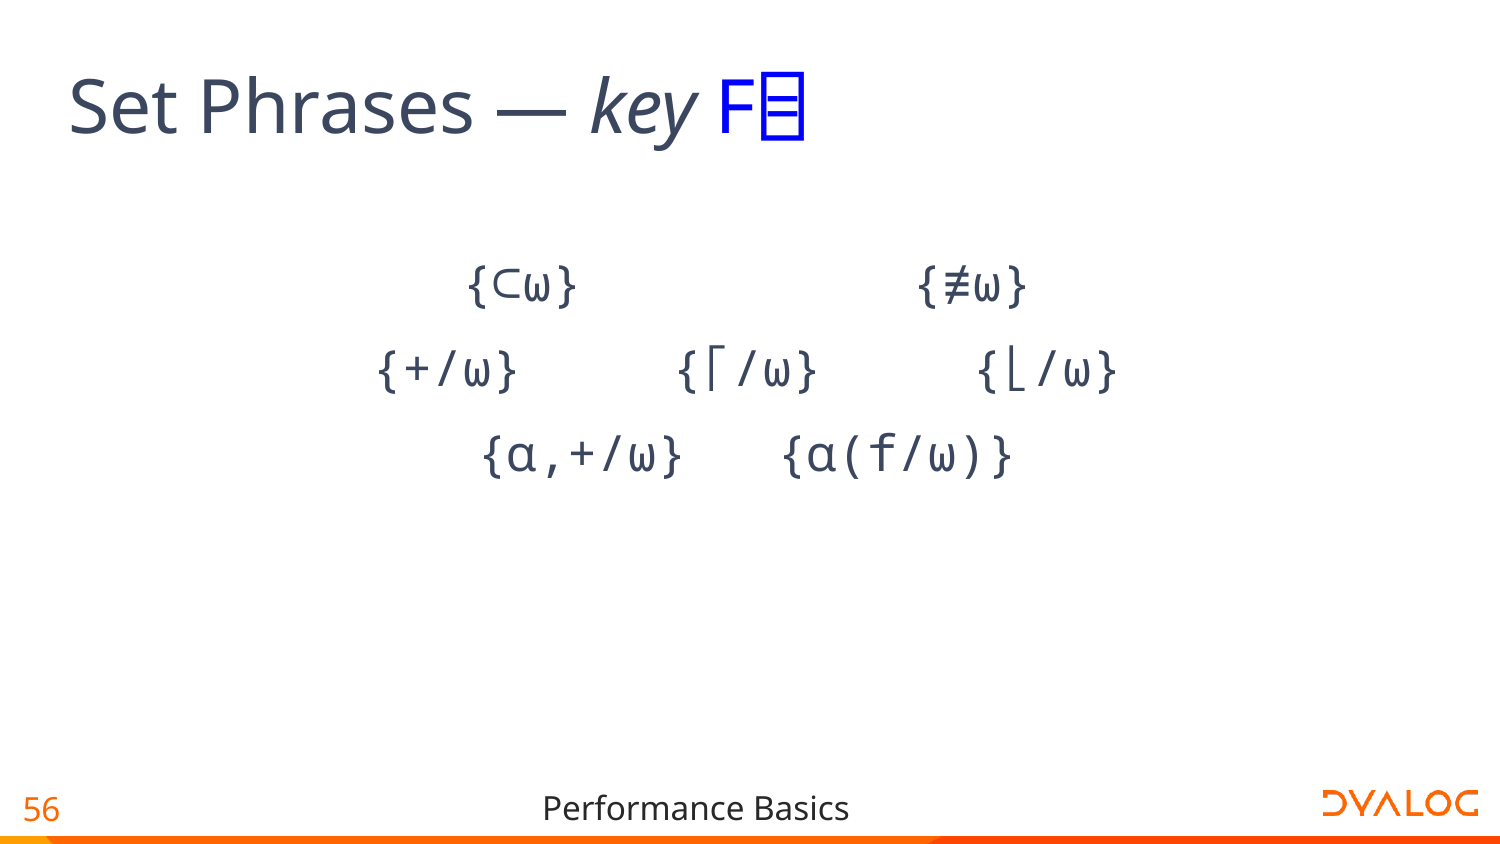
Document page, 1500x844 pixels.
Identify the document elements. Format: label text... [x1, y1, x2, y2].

title Set Phrases — key F⌸ [53, 43, 1121, 157]
picture [1323, 790, 1478, 816]
picture [0, 836, 1500, 844]
list {⊂⍵} {≢⍵} {+/⍵} {⌈/⍵} {⌊/⍵} {⍺,+/⍵} {⍺(f/⍵)} [53, 244, 1443, 740]
